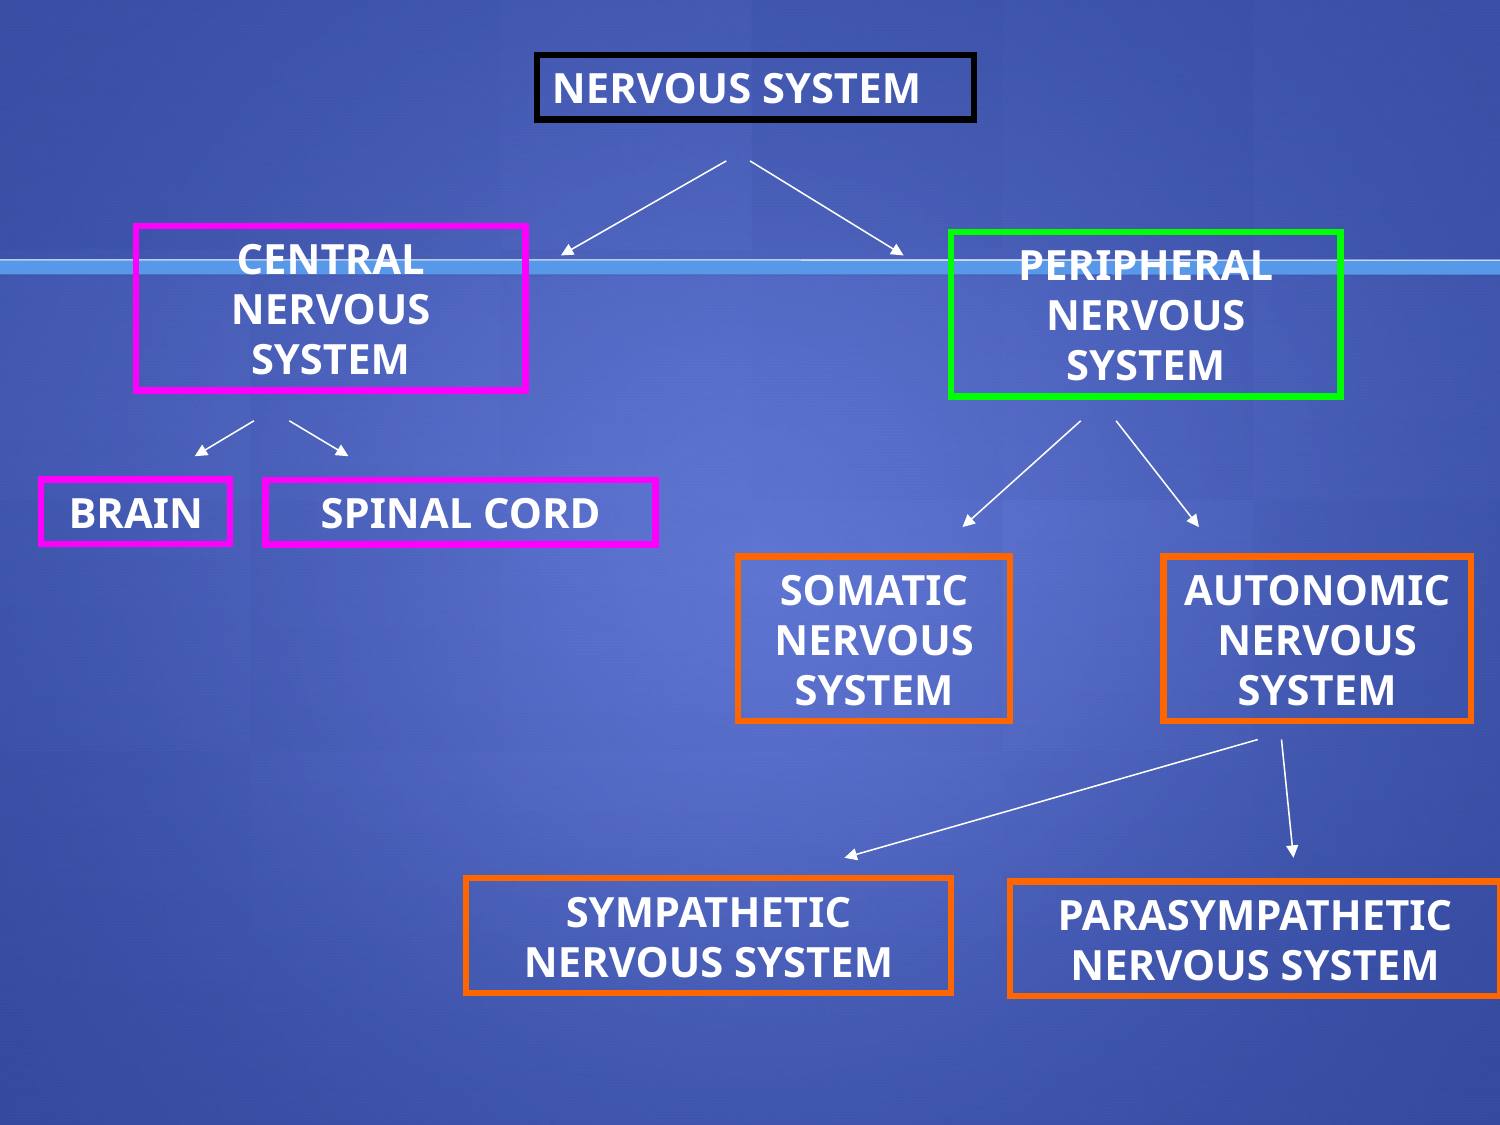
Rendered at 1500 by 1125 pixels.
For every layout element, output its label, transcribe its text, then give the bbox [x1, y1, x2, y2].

text_box SOMATIC NERVOUS SYSTEM [738, 556, 1010, 722]
text_box PERIPHERAL NERVOUS SYSTEM [950, 231, 1341, 397]
text_box [289, 420, 349, 457]
text_box CENTRAL NERVOUS SYSTEM [135, 225, 526, 391]
text_box BRAIN [41, 479, 231, 545]
text_box SPINAL CORD [265, 479, 656, 545]
text_box [1116, 420, 1199, 528]
text_box [844, 739, 1258, 861]
text_box AUTONOMIC NERVOUS SYSTEM [1163, 556, 1471, 722]
text_box SYMPATHETIC NERVOUS SYSTEM [466, 878, 951, 993]
text_box [1281, 739, 1299, 858]
text_box [560, 160, 727, 256]
text_box [749, 160, 904, 256]
text_box NERVOUS SYSTEM [537, 54, 975, 120]
text_box [194, 420, 254, 457]
text_box PARASYMPATHETIC NERVOUS SYSTEM [1009, 881, 1500, 997]
text_box [962, 420, 1081, 528]
